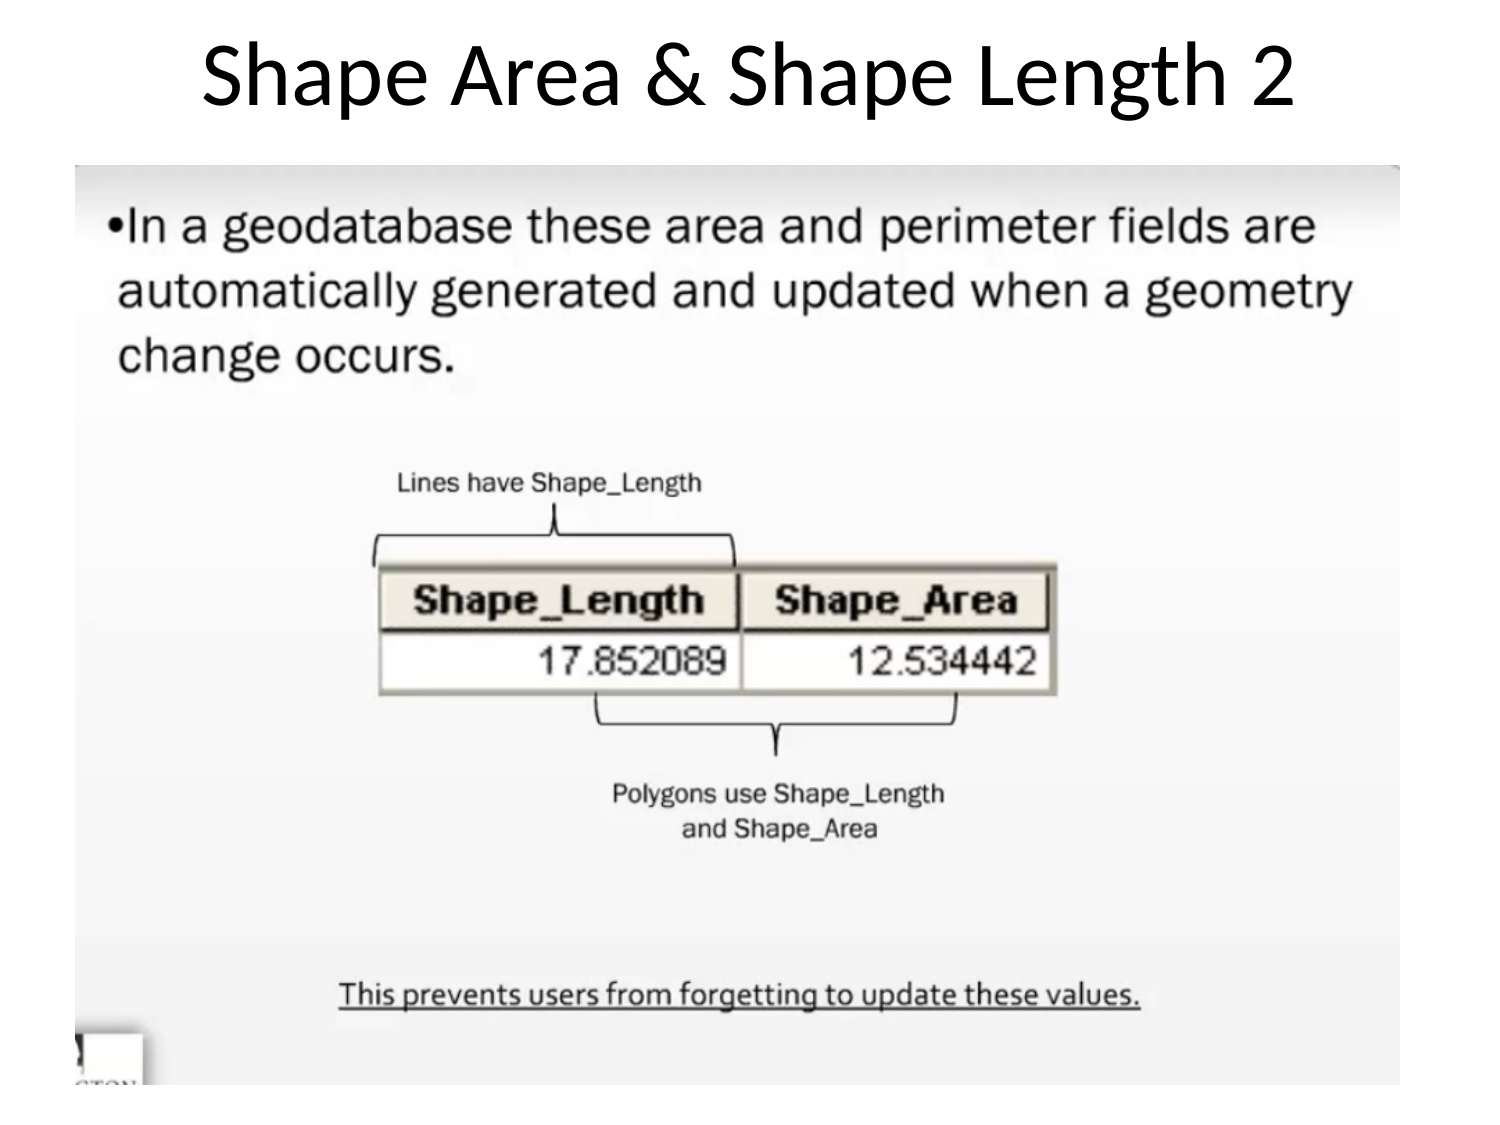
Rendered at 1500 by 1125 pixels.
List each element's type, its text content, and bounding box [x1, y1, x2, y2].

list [74, 165, 1401, 1085]
title Shape Area & Shape Length 2 [75, 0, 1425, 138]
